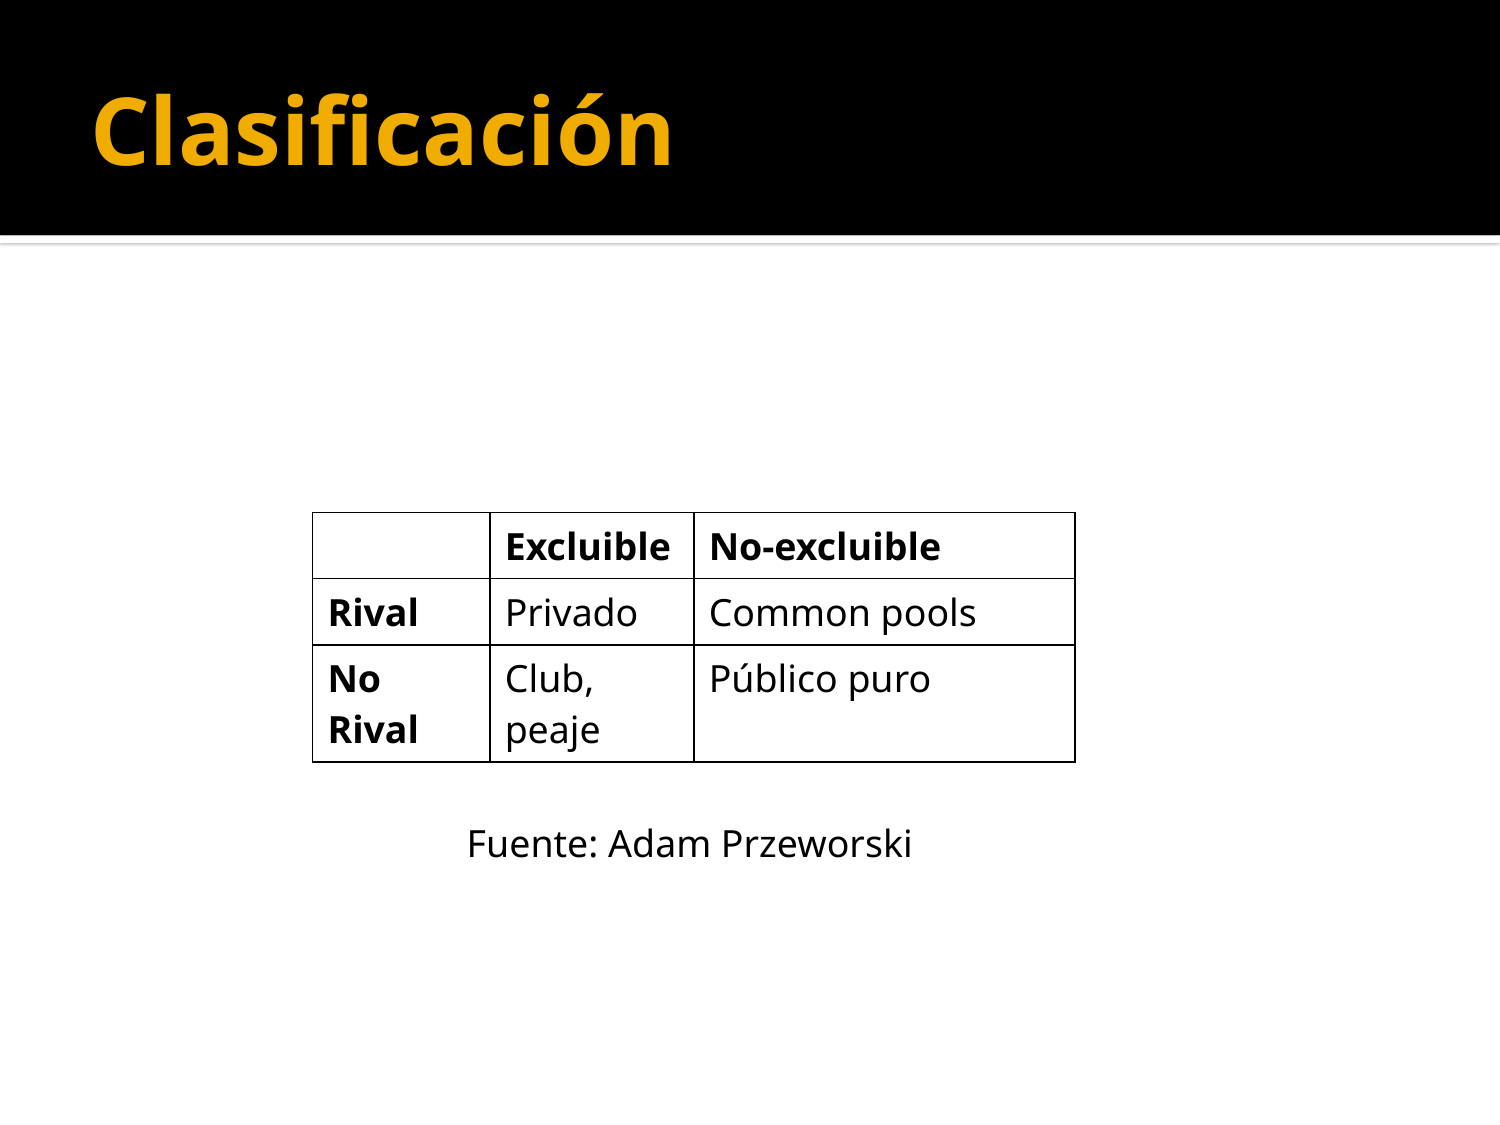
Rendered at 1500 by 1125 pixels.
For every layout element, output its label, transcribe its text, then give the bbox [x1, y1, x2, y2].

title Clasificación [75, 25, 1425, 231]
table_cell Club, peaje [491, 646, 693, 761]
table_header Excluible [491, 513, 693, 578]
table_header [313, 513, 489, 578]
table_cell Privado [491, 579, 693, 644]
table_cell Público puro [695, 646, 1074, 761]
table_header No-excluible [695, 513, 1074, 578]
table_cell Rival [313, 579, 489, 644]
table_cell No Rival [313, 646, 489, 761]
table_cell Common pools [695, 579, 1074, 644]
text_box Fuente: Adam Przeworski [451, 812, 928, 873]
